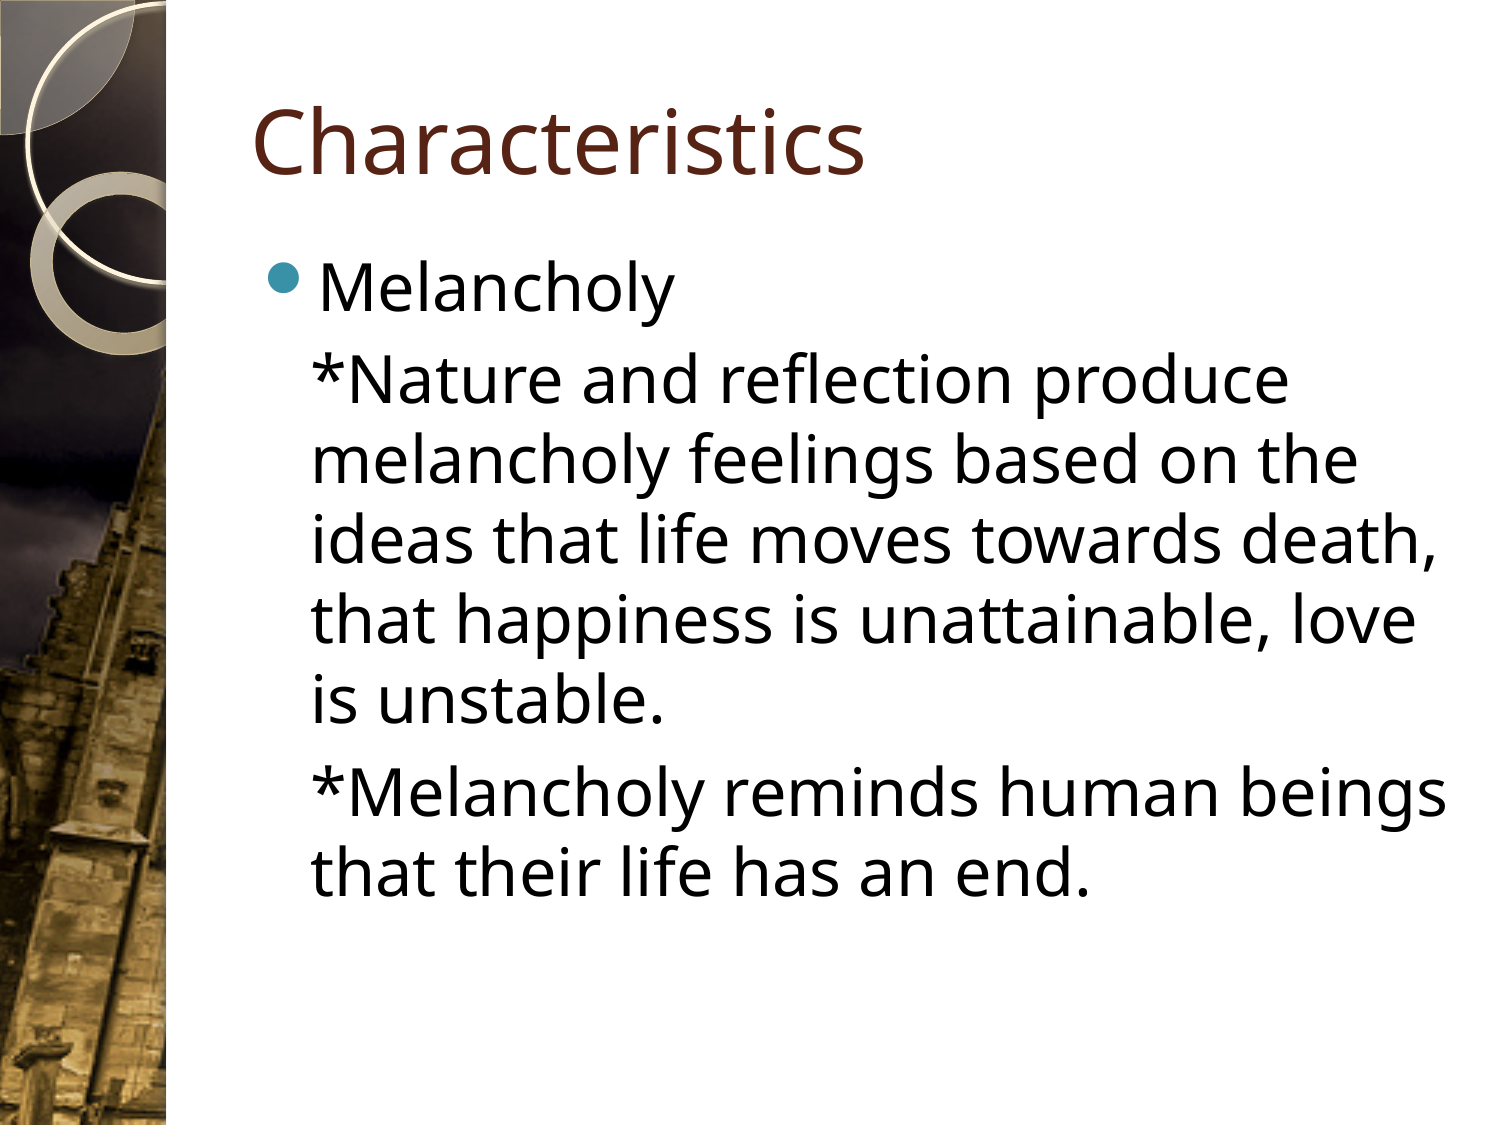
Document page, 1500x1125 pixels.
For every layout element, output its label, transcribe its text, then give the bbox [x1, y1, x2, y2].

picture [136, 0, 164, 4]
picture [62, 195, 160, 280]
picture [0, 134, 166, 1125]
list Melancholy *Nature and reflection produce melancholy feelings based on the ideas that life moves towards death, that happiness is unattainable, love is unstable. *Melancholy reminds human beings that their life has an end. [235, 237, 1466, 1025]
picture [53, 241, 160, 332]
title Characteristics [235, 45, 1466, 233]
picture [32, 13, 160, 207]
